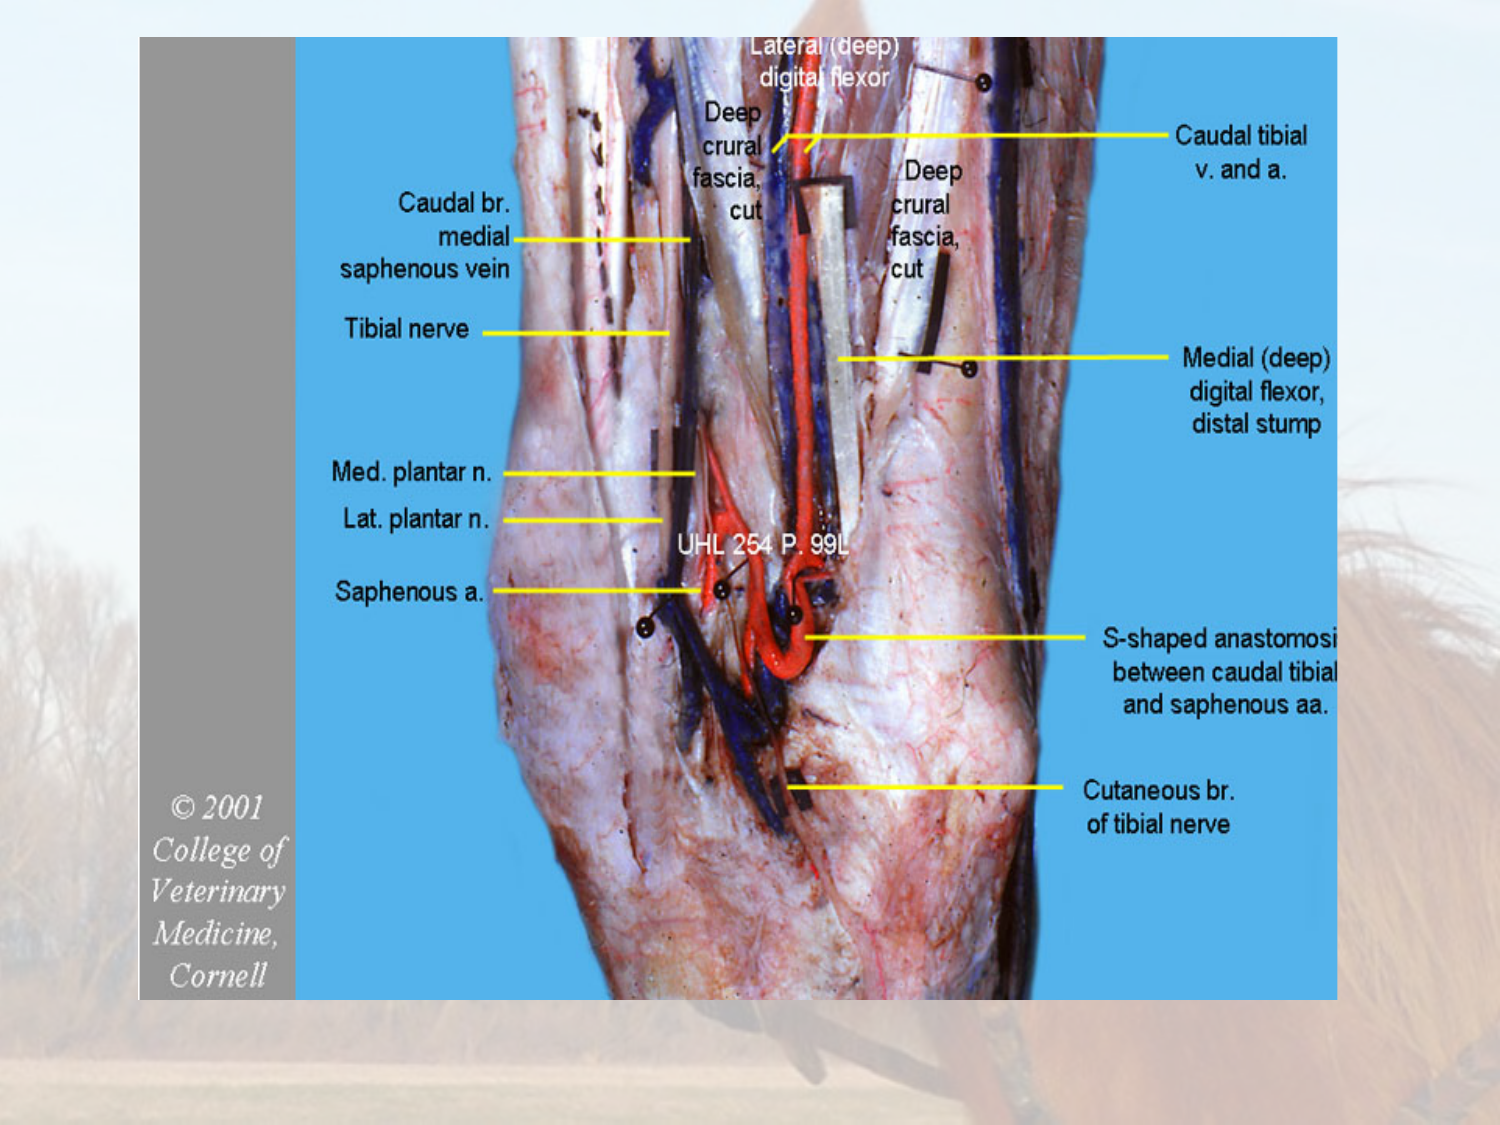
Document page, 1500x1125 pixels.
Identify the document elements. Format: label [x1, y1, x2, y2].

picture [137, 37, 1338, 1001]
